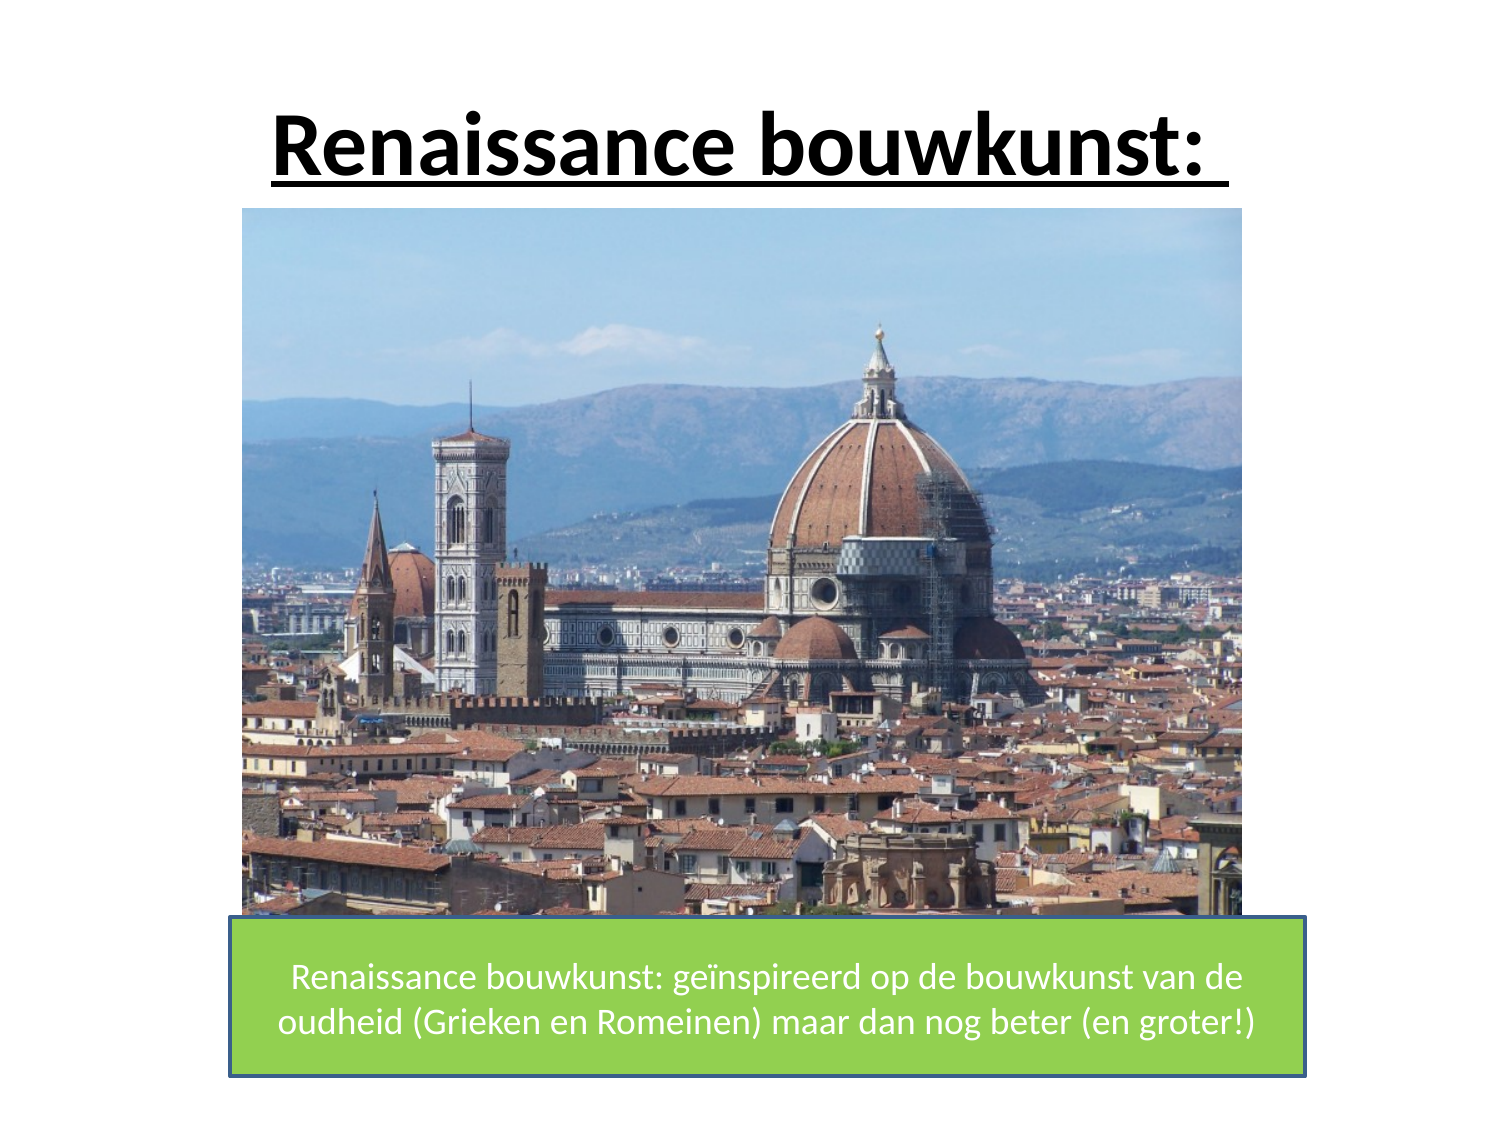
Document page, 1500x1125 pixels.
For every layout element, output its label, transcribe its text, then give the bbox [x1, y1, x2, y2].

title Renaissance bouwkunst: [75, 45, 1425, 233]
text_box Renaissance bouwkunst: geïnspireerd op de bouwkunst van de oudheid (Grieken en Romeinen) maar dan nog beter (en groter!) [228, 915, 1307, 1078]
picture [241, 207, 1243, 959]
